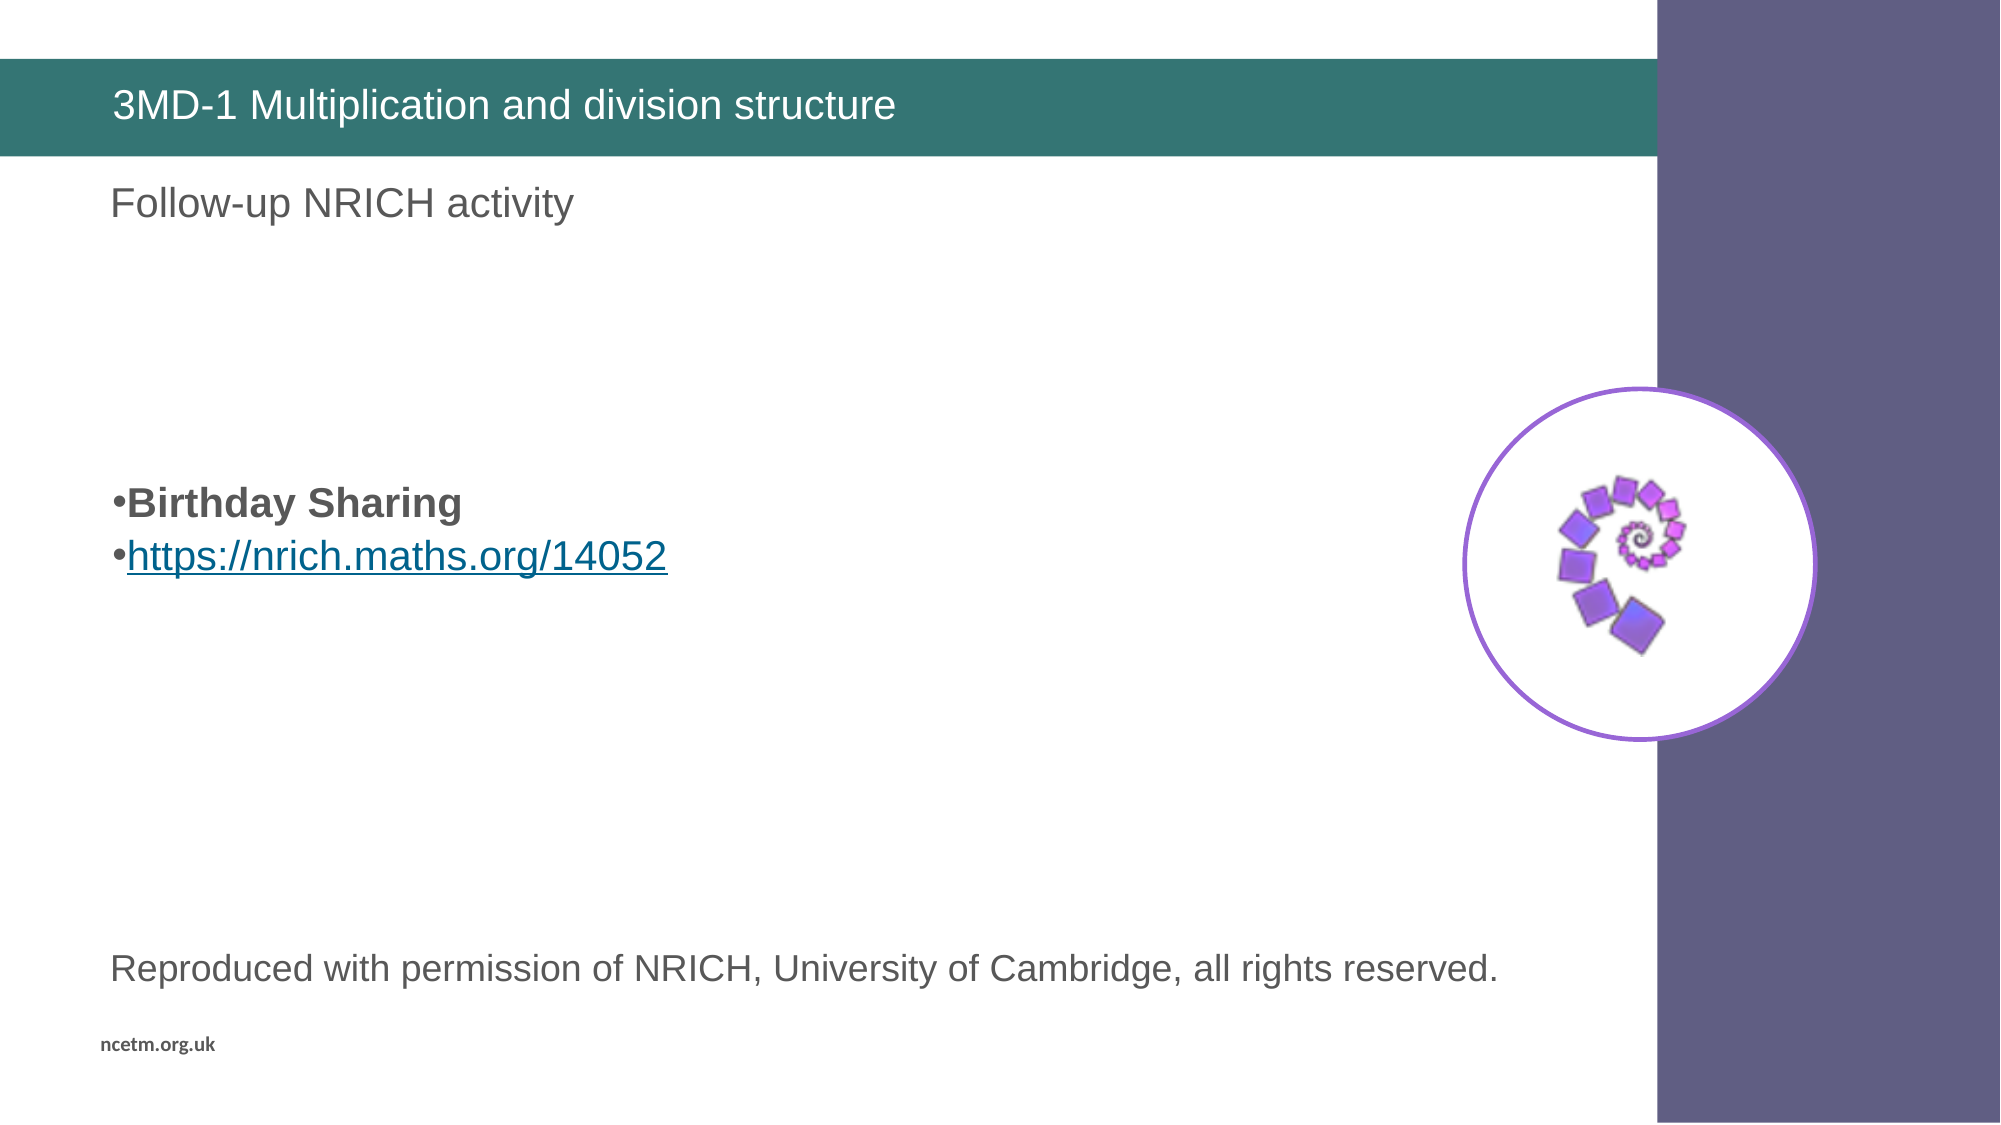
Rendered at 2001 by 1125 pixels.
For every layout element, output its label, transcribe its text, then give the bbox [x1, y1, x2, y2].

picture [1556, 468, 1720, 657]
list Birthday Sharing https://nrich.maths.org/14052 [97, 255, 1394, 772]
title 3MD-1 Multiplication and division structure [97, 76, 1945, 147]
